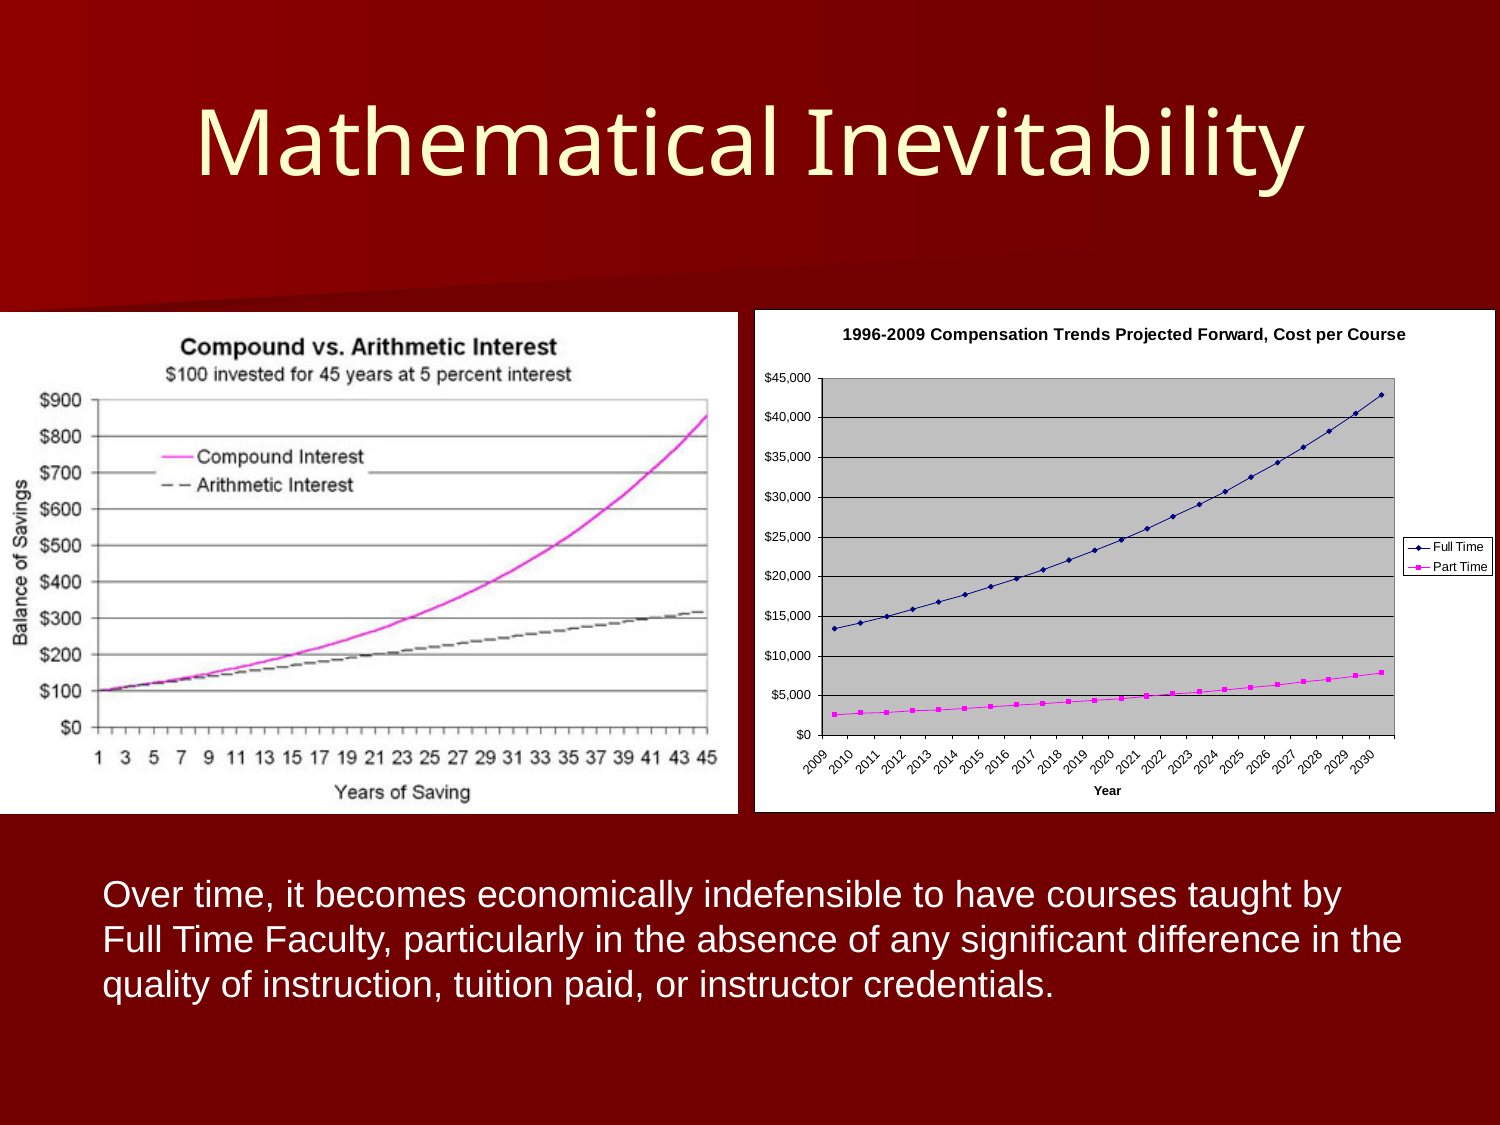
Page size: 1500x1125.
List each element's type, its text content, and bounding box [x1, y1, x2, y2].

title Mathematical Inevitability [75, 45, 1425, 233]
text_box Over time, it becomes economically indefensible to have courses taught by Full Time Faculty, particularly in the absence of any significant difference in the quality of instruction, tuition paid, or instructor credentials. [87, 862, 1425, 1013]
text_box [749, 305, 1500, 817]
picture [0, 312, 738, 815]
